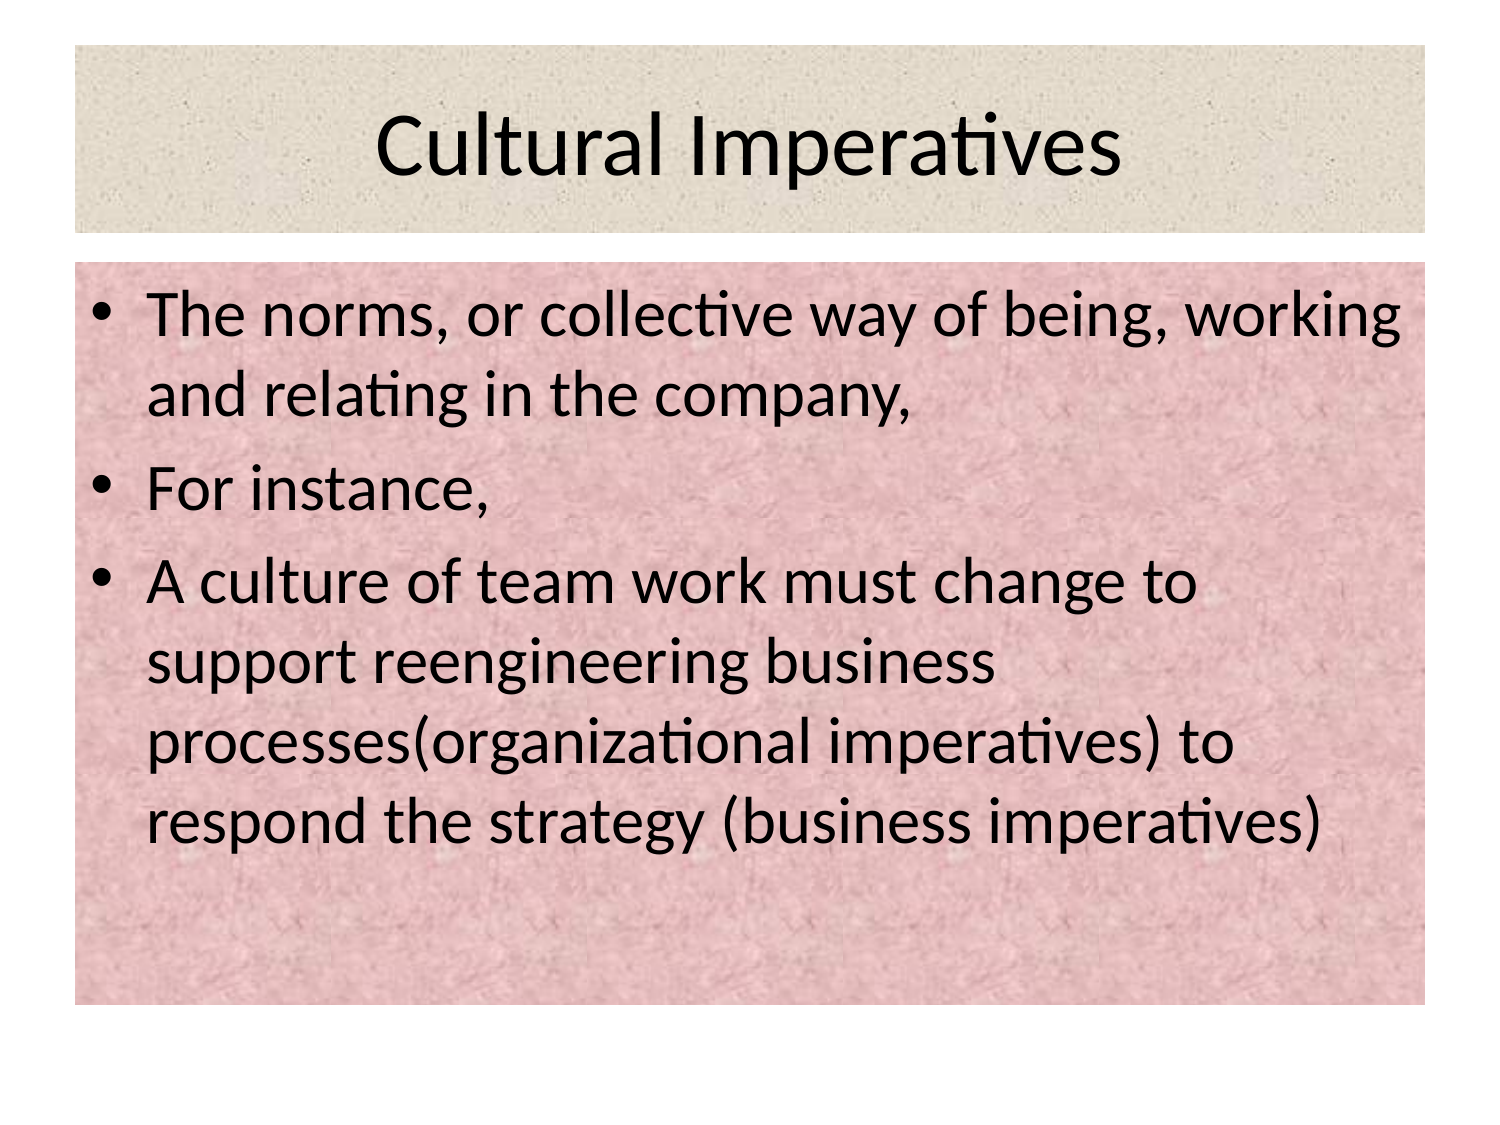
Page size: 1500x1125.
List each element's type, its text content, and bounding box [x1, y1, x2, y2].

title Cultural Imperatives [75, 45, 1425, 233]
list The norms, or collective way of being, working and relating in the company, For instance, A culture of team work must change to support reengineering business processes(organizational imperatives) to respond the strategy (business imperatives) [75, 262, 1425, 1005]
